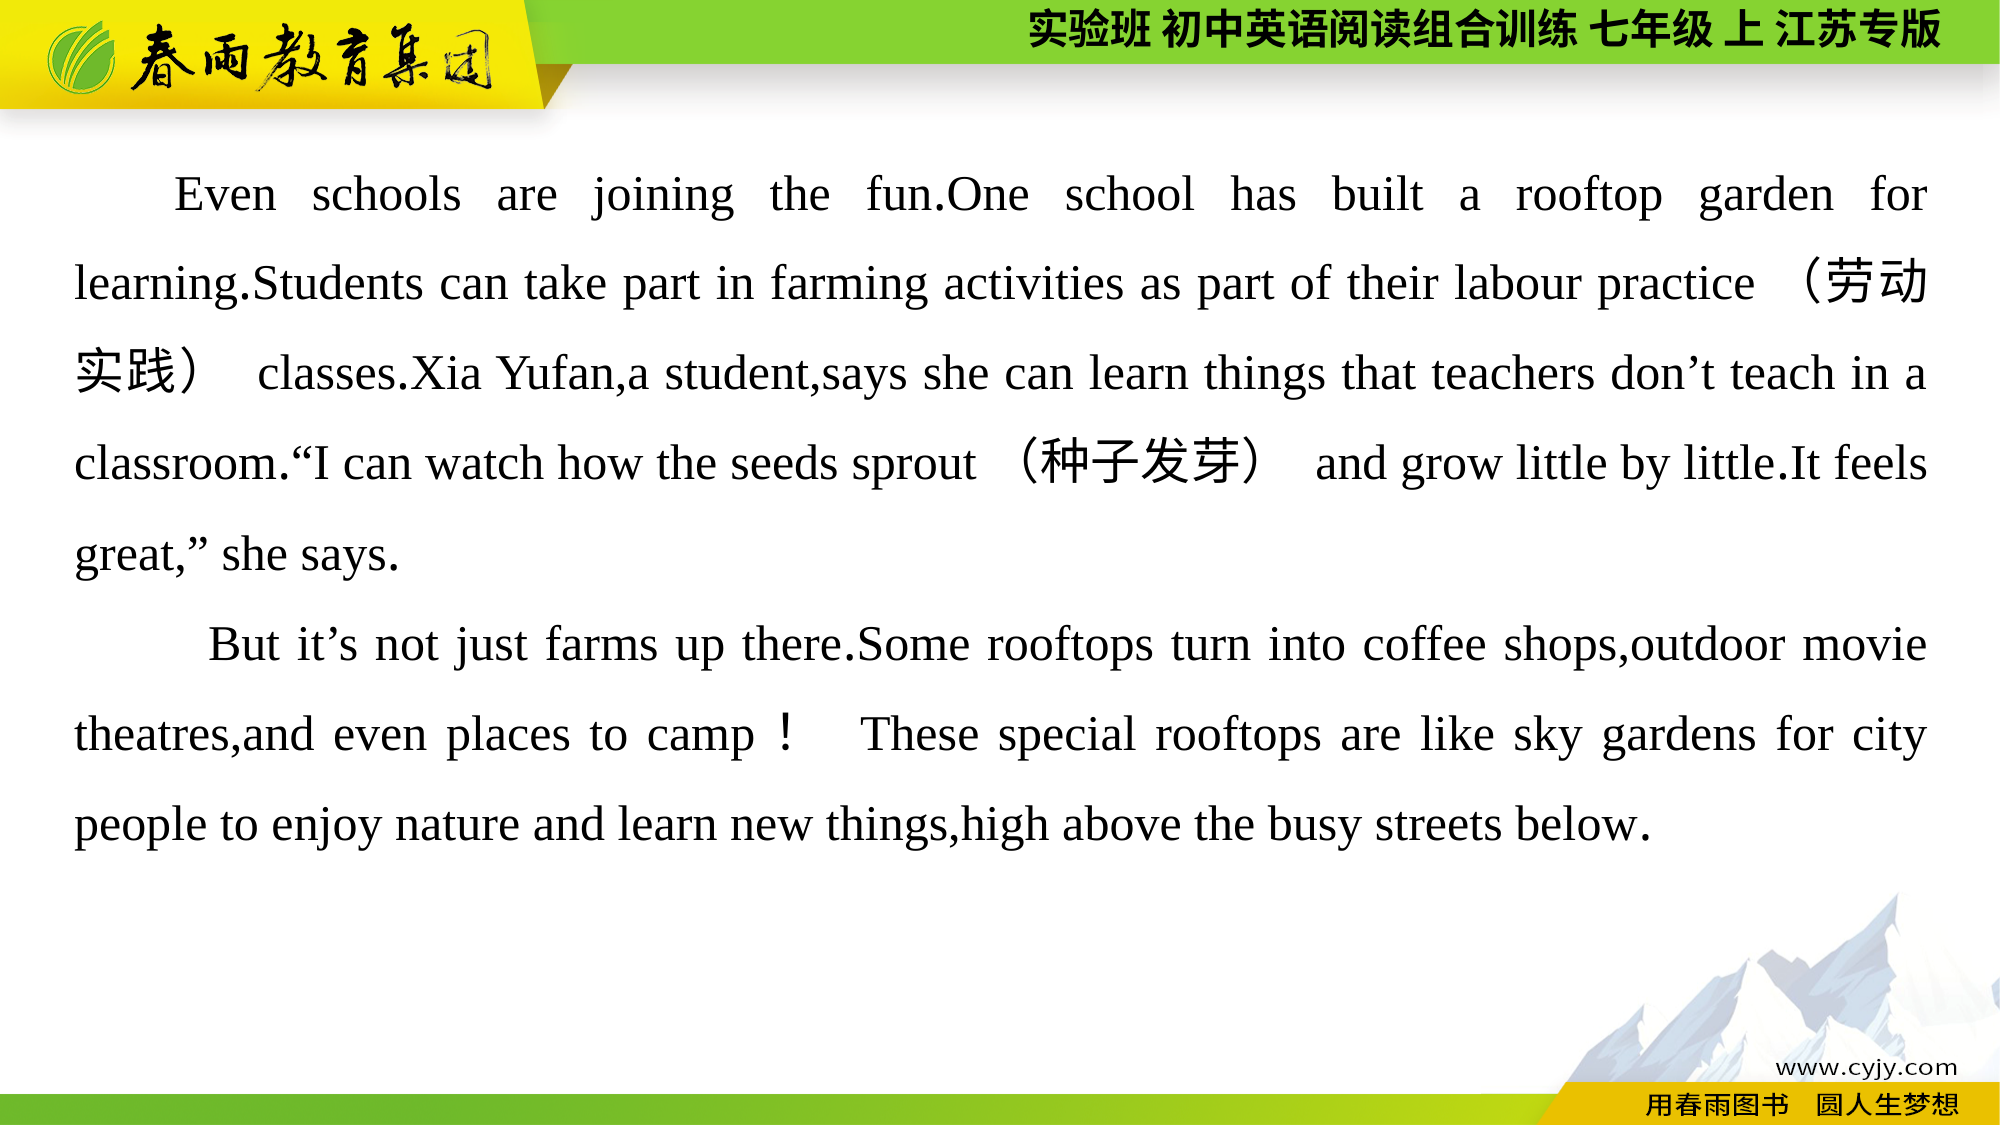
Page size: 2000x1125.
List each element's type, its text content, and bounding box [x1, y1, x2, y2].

list Even schools are joining the fun.One school has built a rooftop garden for learning.Students can take part in farming activities as part of their labour practice（劳动实践） classes.Xia Yufan,a student,says she can learn things that teachers don’t teach in a classroom.“I can watch how the seeds sprout（种子发芽） and grow little by little.It feels great,” she says. But it’s not just farms up there.Some rooftops turn into coffee shops,outdoor movie theatres,and even places to camp！ These special rooftops are like sky gardens for city people to enjoy nature and learn new things,high above the busy streets below. [59, 122, 1944, 854]
picture [0, 0, 2000, 1125]
